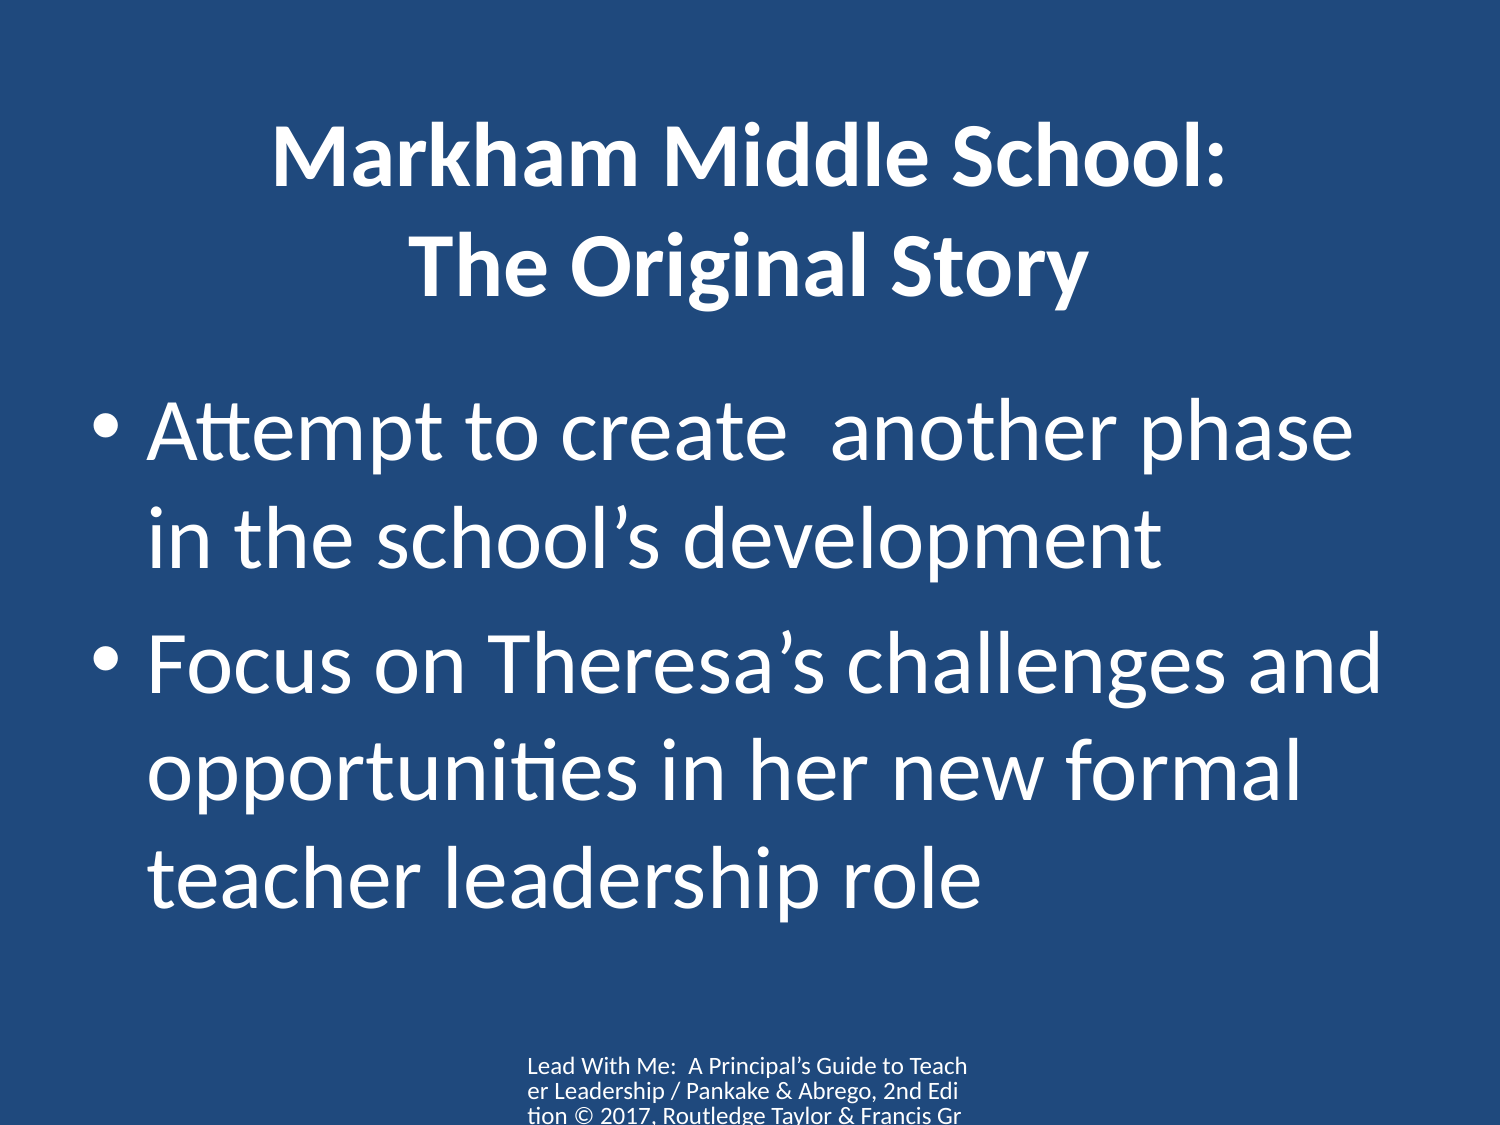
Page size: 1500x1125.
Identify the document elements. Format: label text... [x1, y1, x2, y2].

footer Lead With Me: A Principal’s Guide to Teacher Leadership / Pankake & Abrego, 2nd Edition © 2017, Routledge Taylor & Francis Group [512, 1034, 988, 1095]
title Markham Middle School: The Original Story [75, 45, 1425, 363]
list Attempt to create another phase in the school’s development Focus on Theresa’s challenges and opportunities in her new formal teacher leadership role [75, 363, 1425, 1005]
